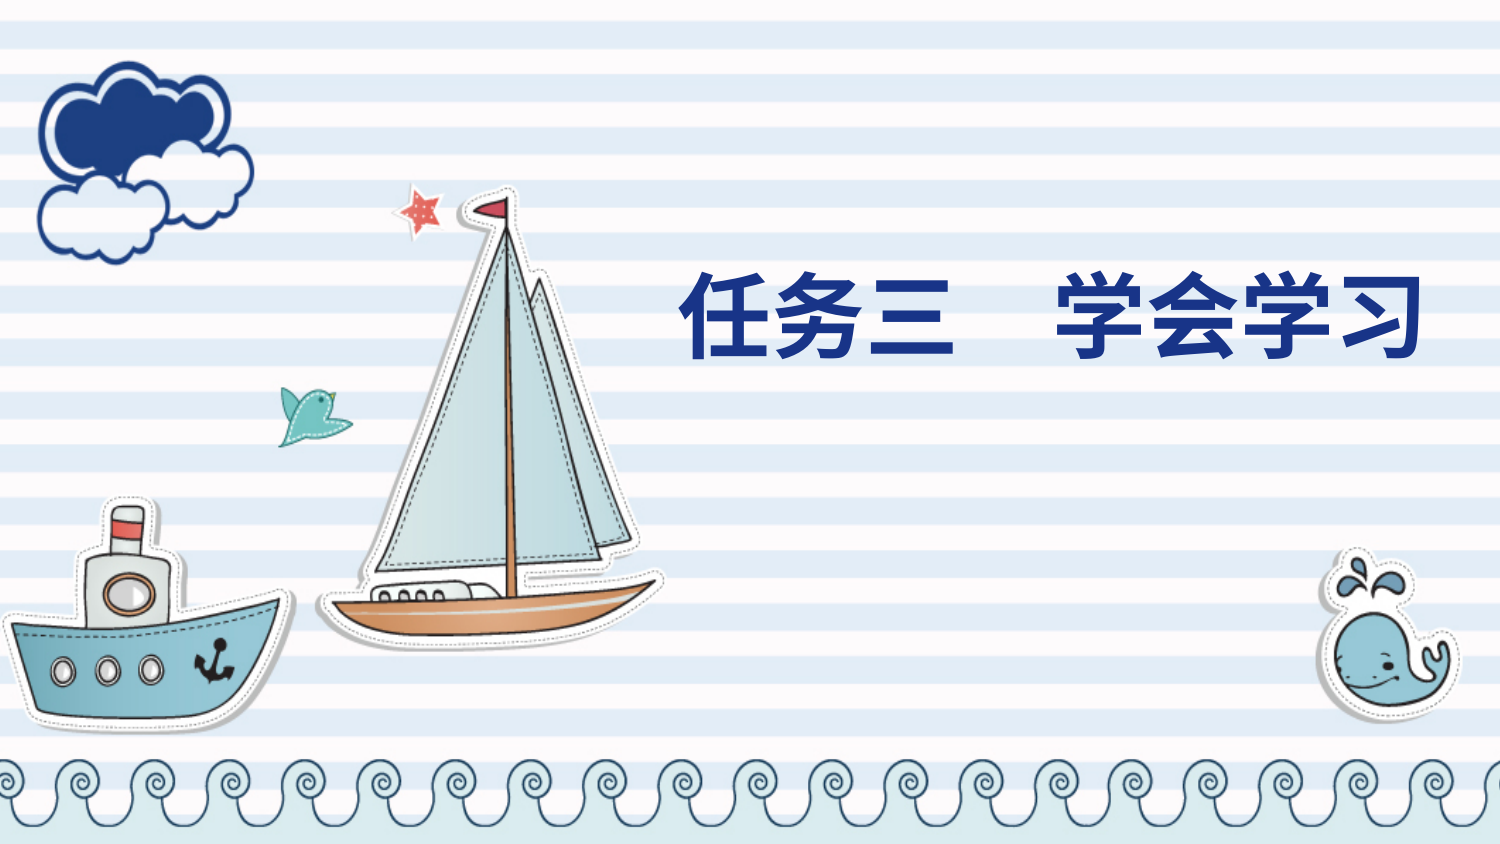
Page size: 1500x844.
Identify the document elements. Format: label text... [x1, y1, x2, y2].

text_box 任务三 学会学习 [662, 249, 1443, 378]
picture [0, 0, 1500, 844]
